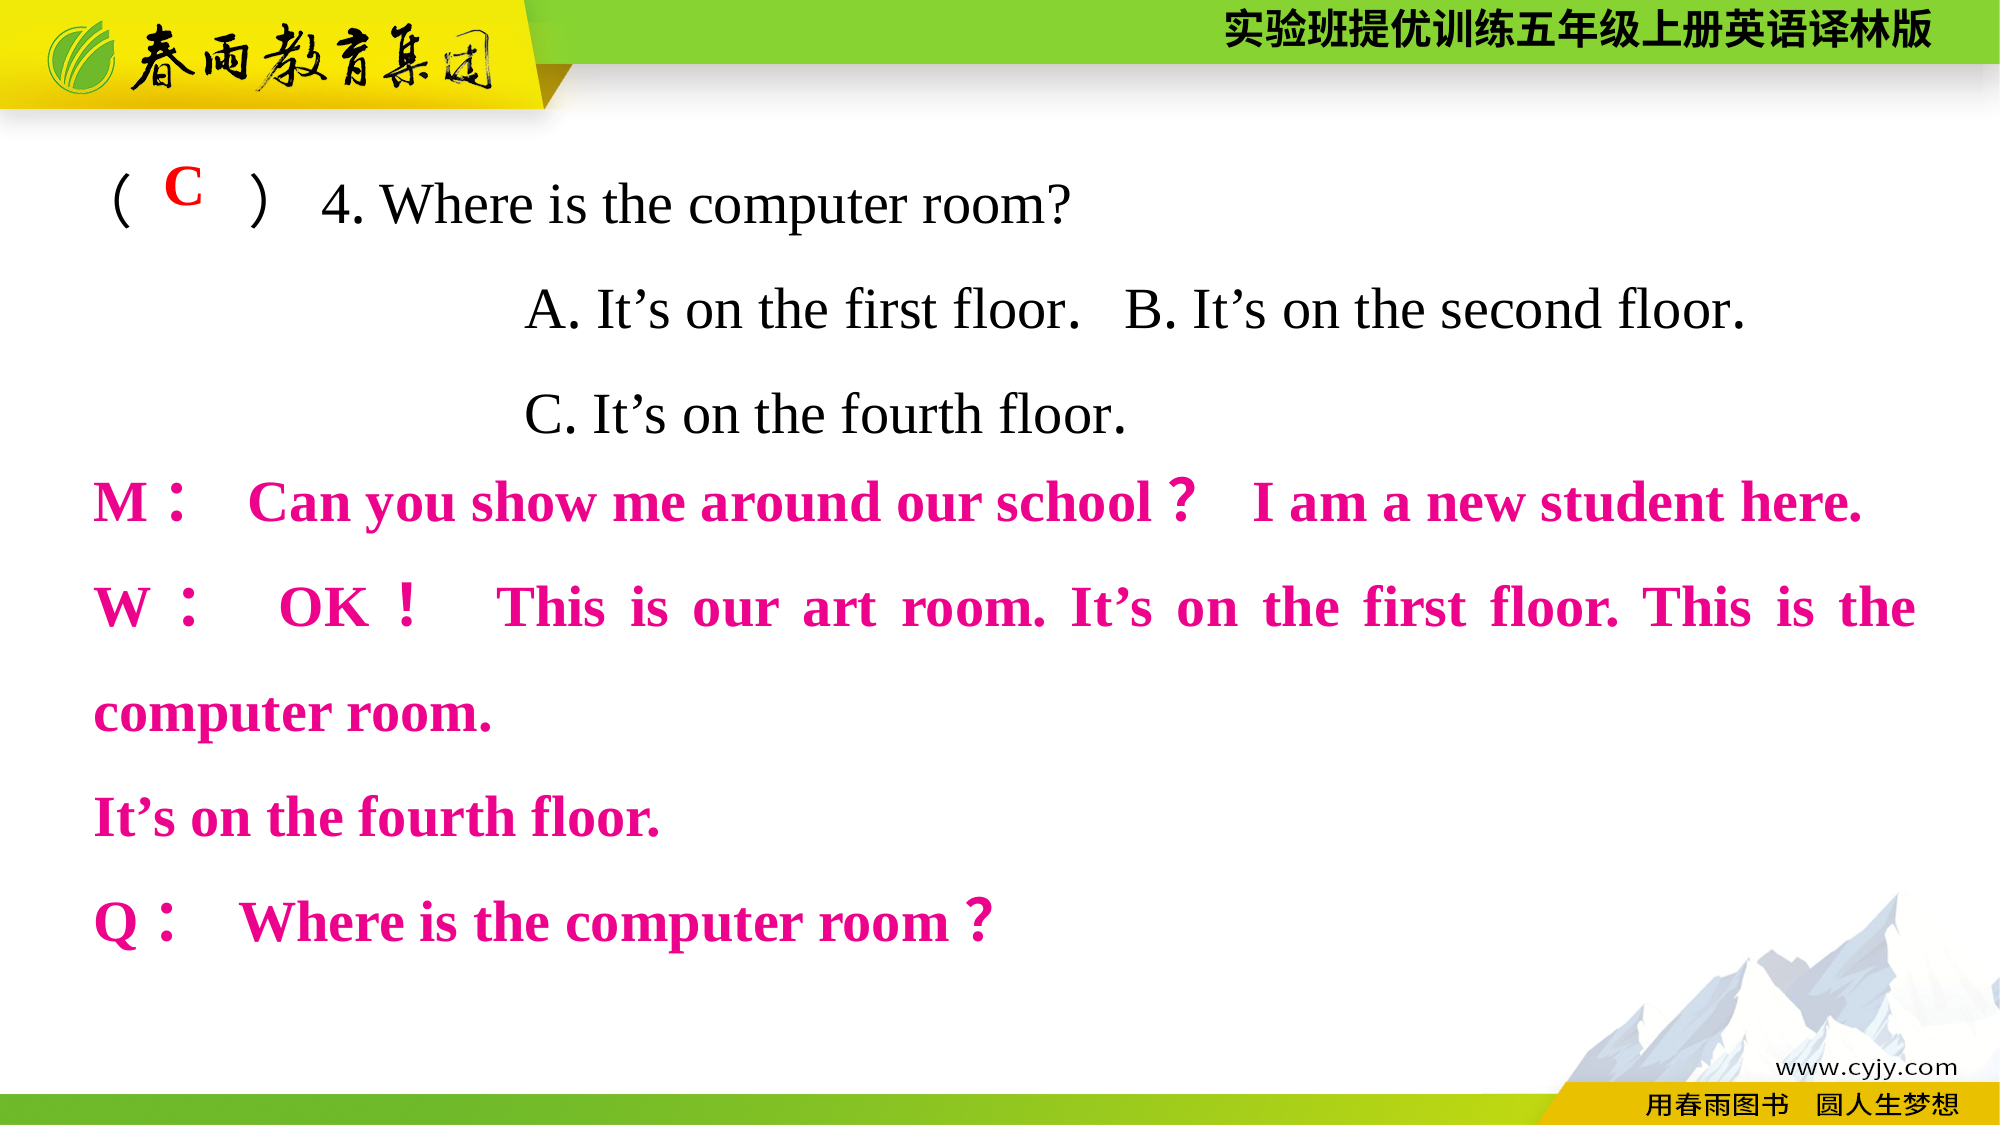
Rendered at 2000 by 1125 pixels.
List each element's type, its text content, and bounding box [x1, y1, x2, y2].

text_box C [148, 140, 221, 225]
text_box M： Can you show me around our school？ I am a new student here. W： OK！ This is our art room. It’s on the first floor. This is the computer room. It’s on the fourth floor. Q： Where is the computer room？ [78, 420, 1933, 961]
list （ ）4. Where is the computer room? A. It’s on the first floor. B. It’s on the second floor. C. It’s on the fourth floor. [59, 122, 1944, 456]
picture [0, 0, 2000, 1125]
